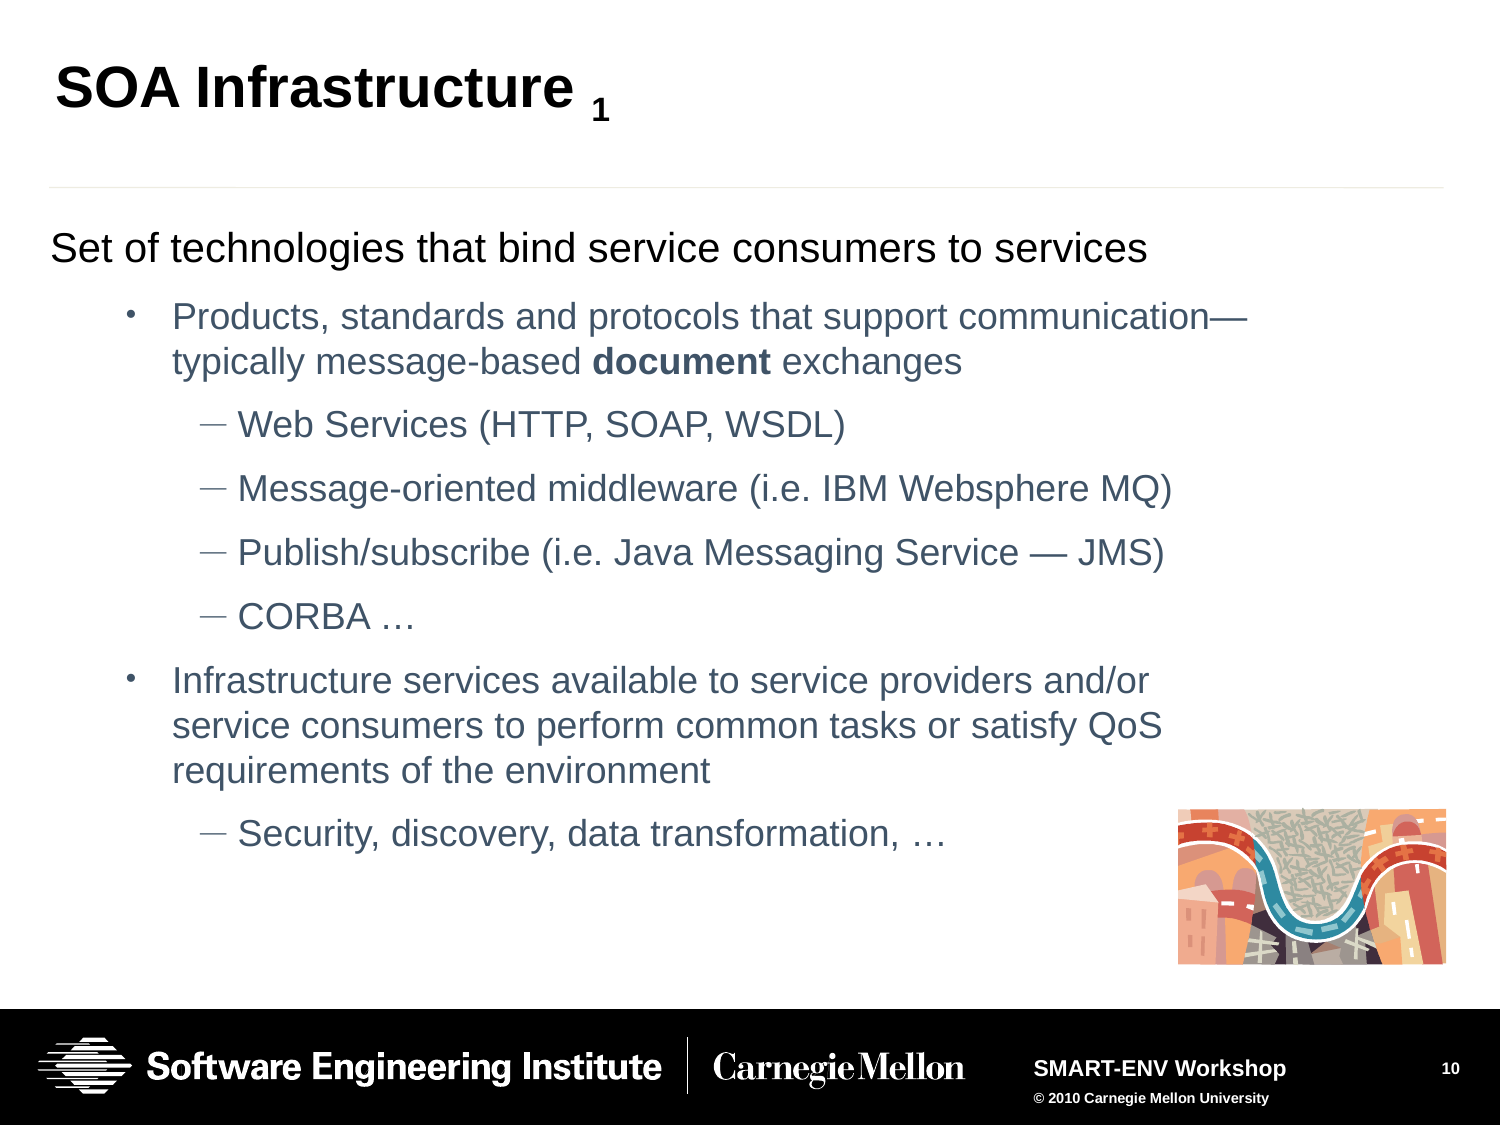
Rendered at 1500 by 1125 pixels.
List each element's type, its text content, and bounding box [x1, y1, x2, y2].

list Set of technologies that bind service consumers to services Products, standards and protocols that support communication—typically message-based document exchanges Web Services (HTTP, SOAP, WSDL) Message-oriented middleware (i.e. IBM Websphere MQ) Publish/subscribe (i.e. Java Messaging Service — JMS) CORBA … Infrastructure services available to service providers and/or service consumers to perform common tasks or satisfy QoS requirements of the environment Security, discovery, data transformation, … [49, 220, 1264, 949]
picture [1177, 803, 1451, 970]
title SOA Infrastructure 1 [55, 49, 1451, 114]
